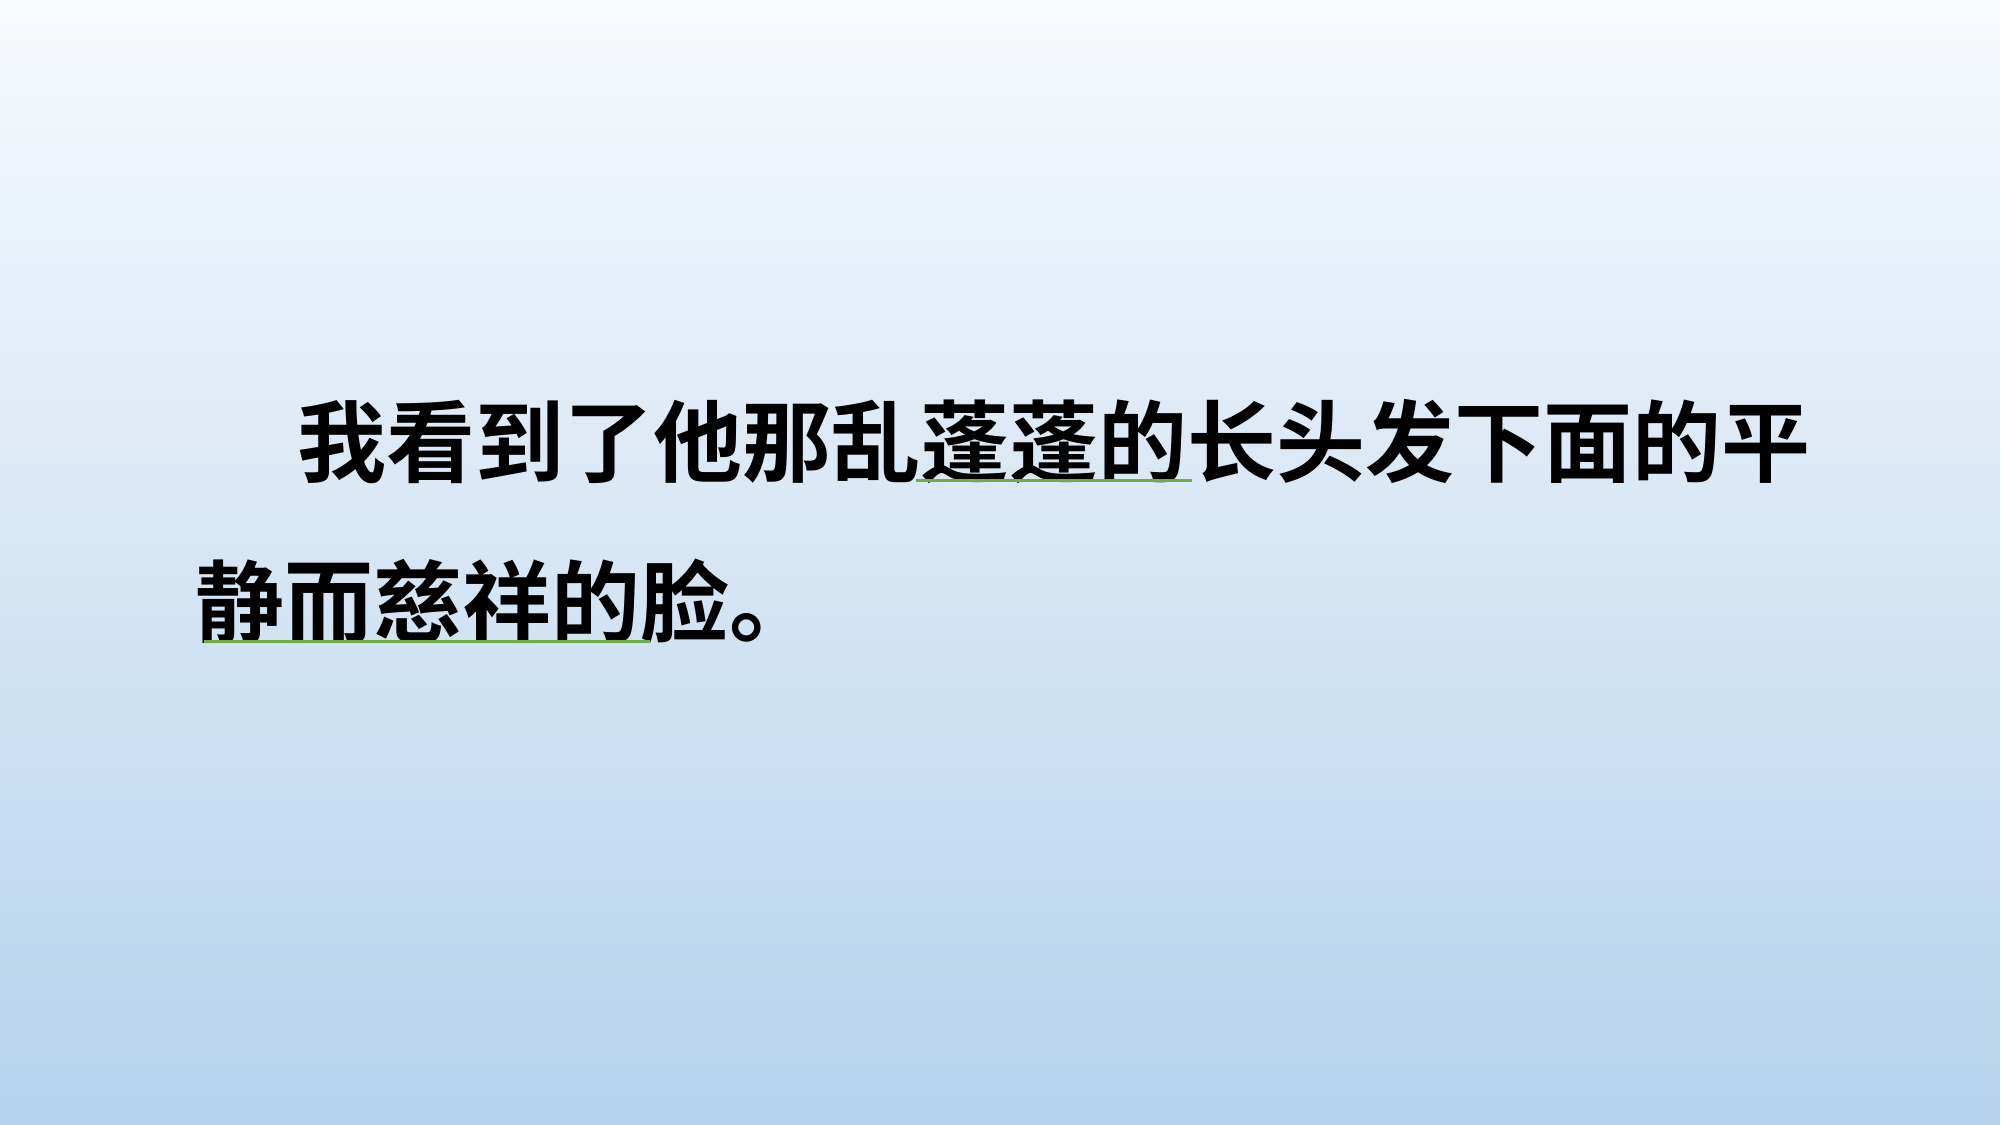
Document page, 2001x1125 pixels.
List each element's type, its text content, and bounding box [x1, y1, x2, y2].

text_box 我看到了他那乱蓬蓬的长头发下面的平静而慈祥的脸。 [180, 326, 1906, 662]
